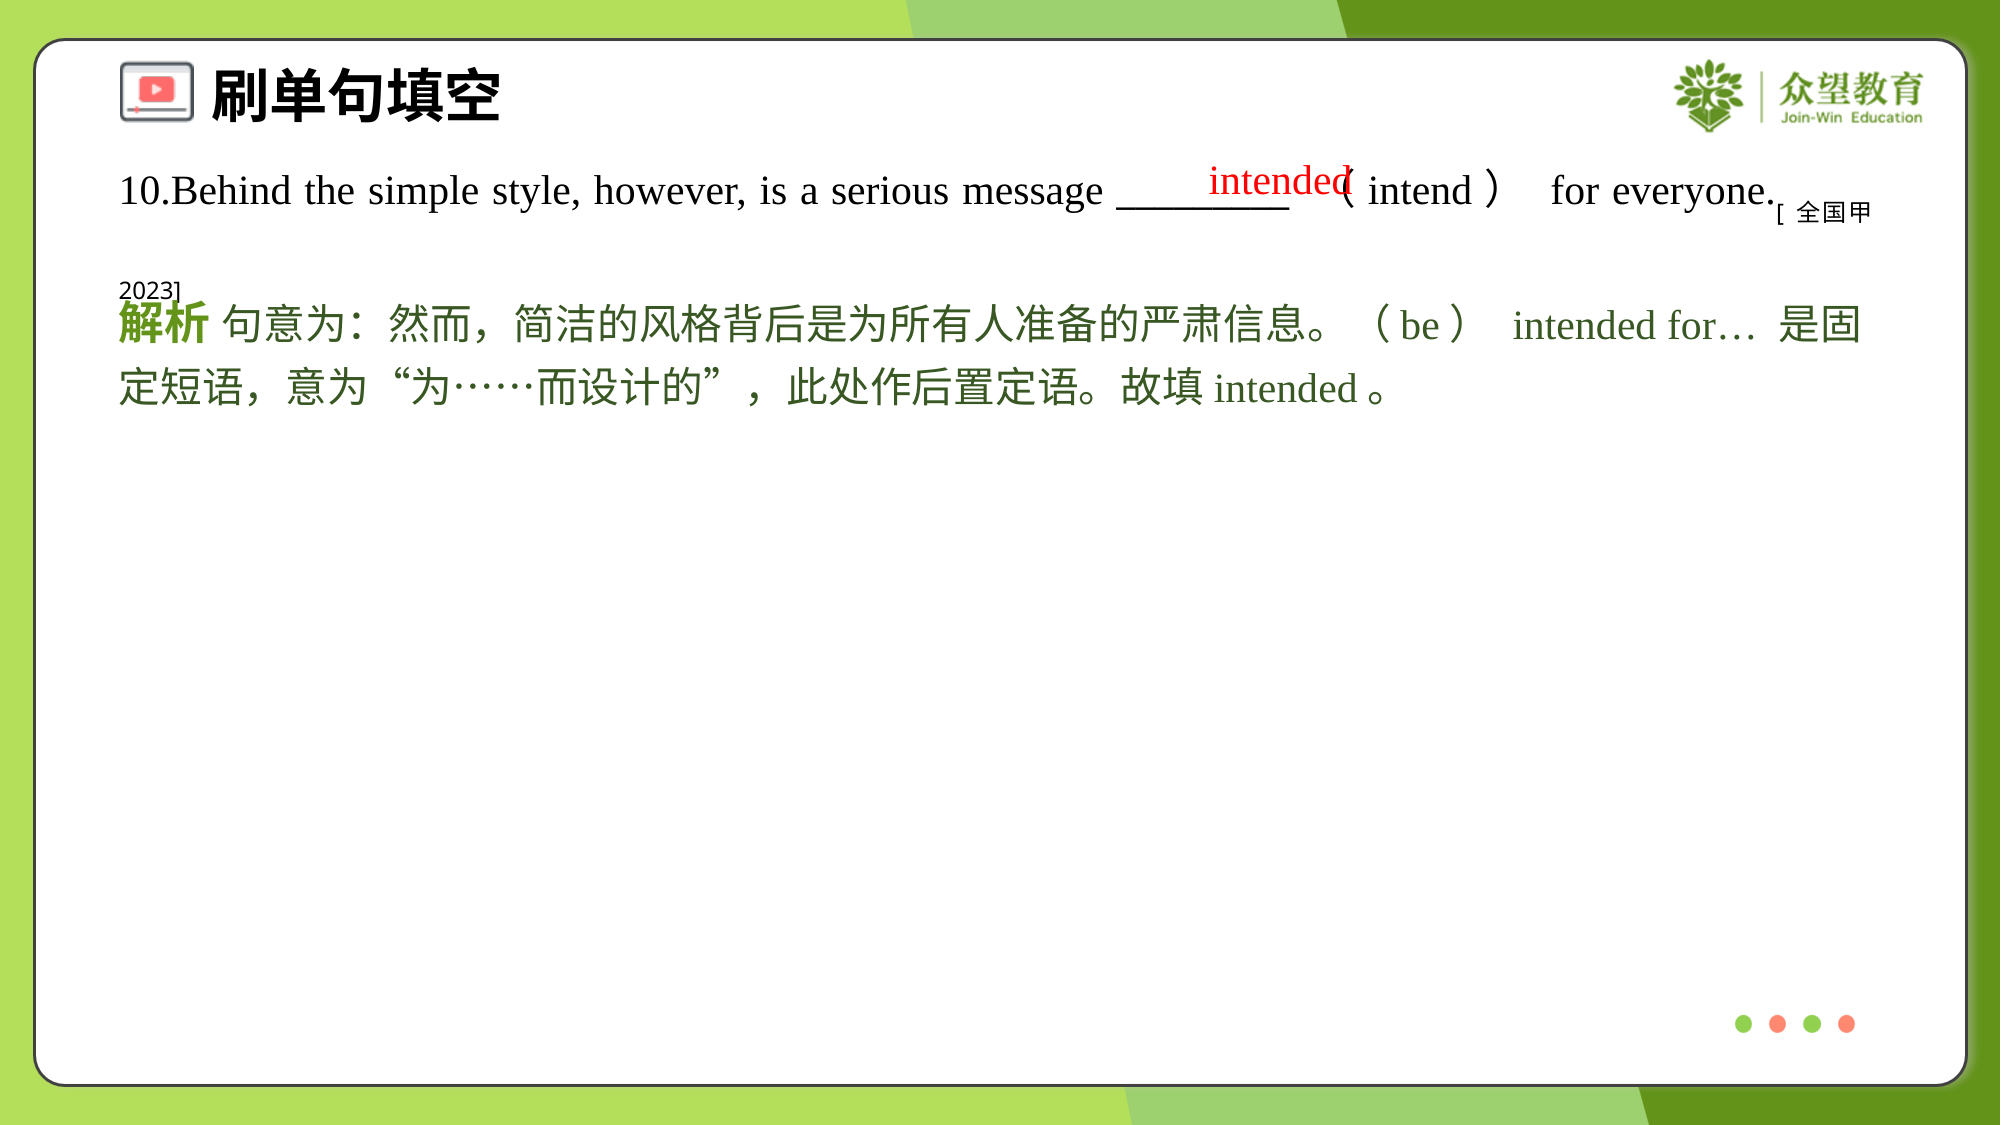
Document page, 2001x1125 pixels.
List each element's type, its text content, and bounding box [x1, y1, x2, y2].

text_box 解析 句意为：然而，简洁的风格背后是为所有人准备的严肃信息。（be） intended for… 是固定短语，意为“为……而设计的”，此处作后置定语。故填intended。 [118, 279, 1883, 406]
text_box intended [1204, 140, 1357, 199]
text_box 10.Behind the simple style, however, is a serious message _________ （intend） for everyone.[全国甲2023] [118, 146, 1883, 268]
picture [0, 0, 2000, 1125]
